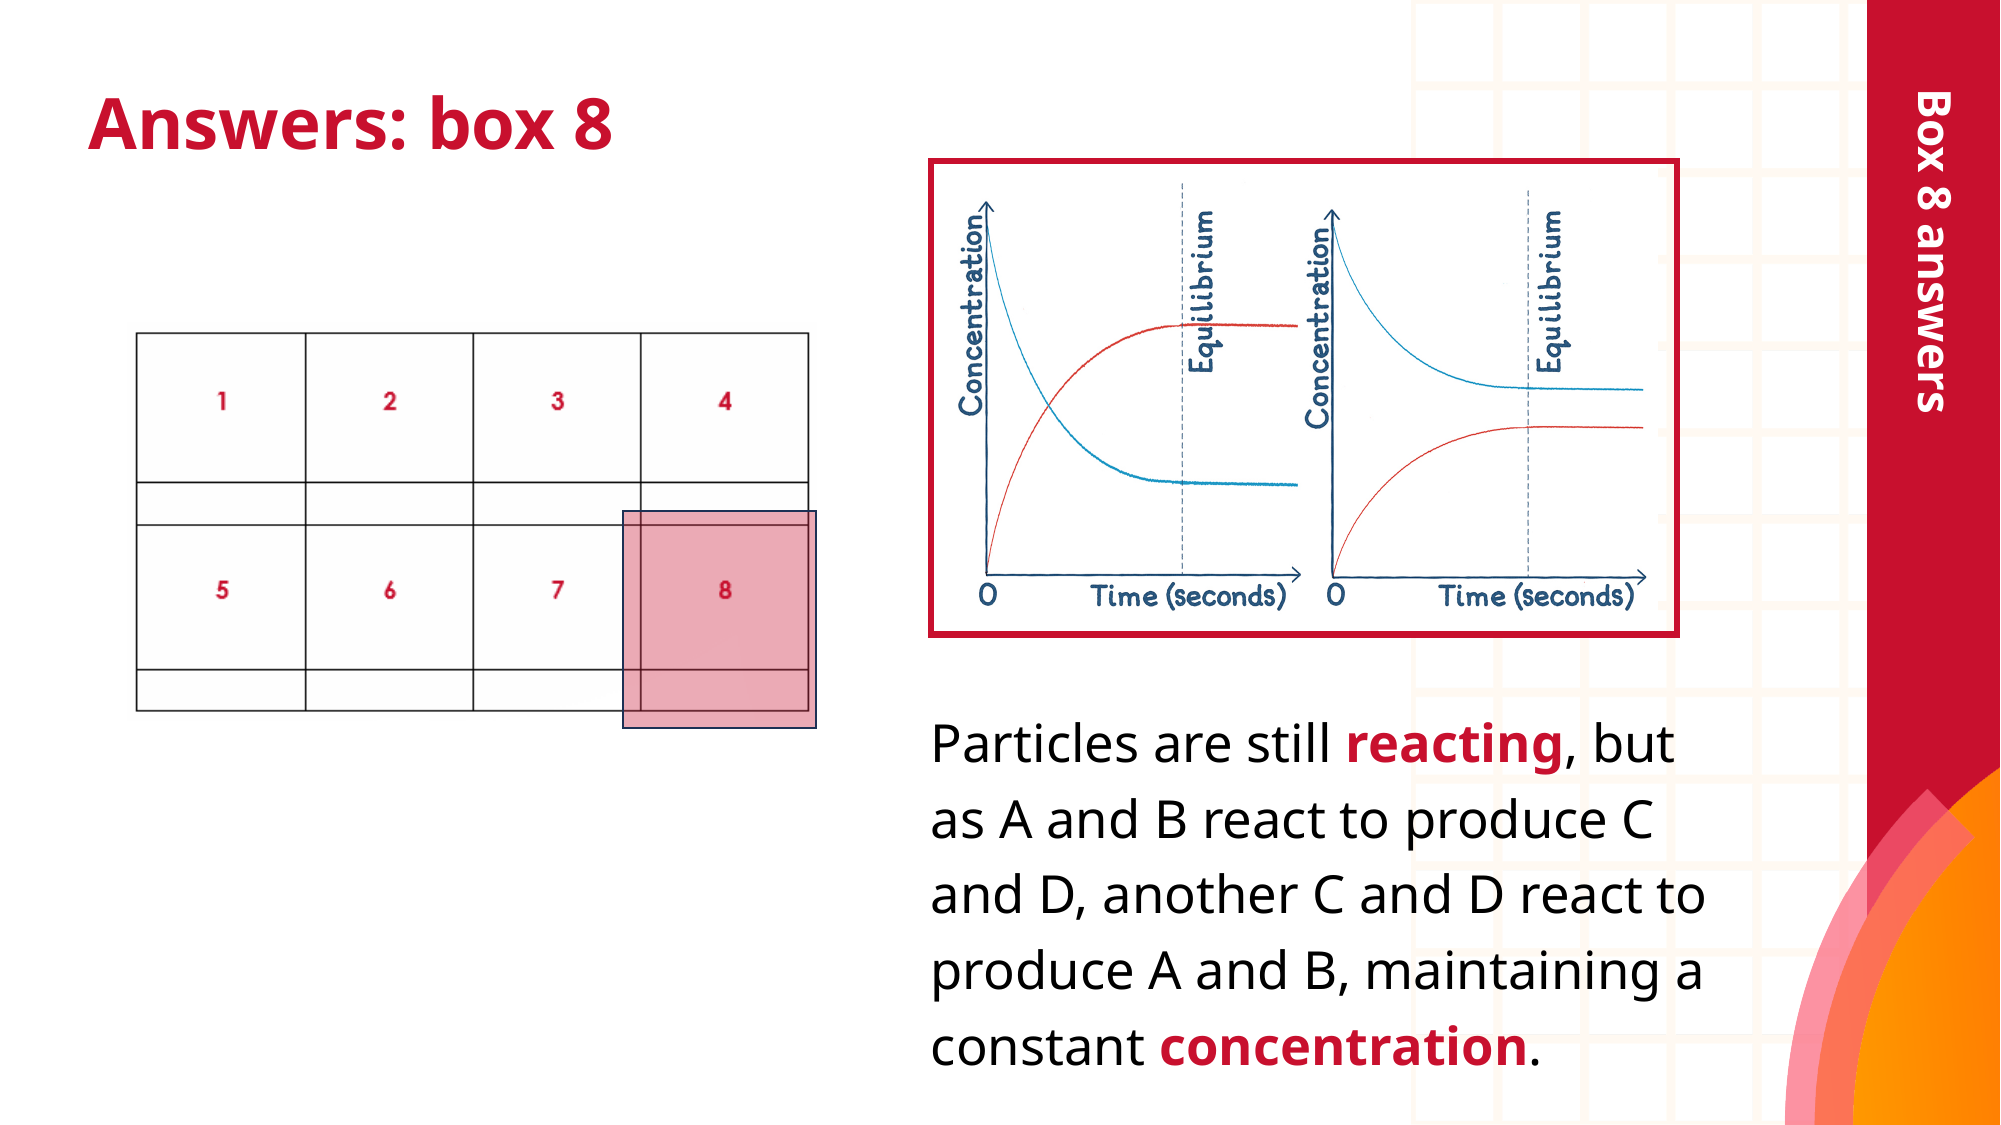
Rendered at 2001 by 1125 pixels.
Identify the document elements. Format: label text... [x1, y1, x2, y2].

picture [1411, 0, 2000, 1125]
text_box Box 8 answers [1867, 88, 2000, 765]
text_box [930, 160, 1678, 636]
text_box [622, 721, 817, 729]
list Particles are still reacting, but as A and B react to produce C and D, another C and D react to produce A and B, maintaining a constant concentration. [930, 697, 1714, 1082]
picture [949, 162, 1659, 635]
picture [127, 322, 817, 721]
title Answers: box 8 [88, 88, 1743, 161]
